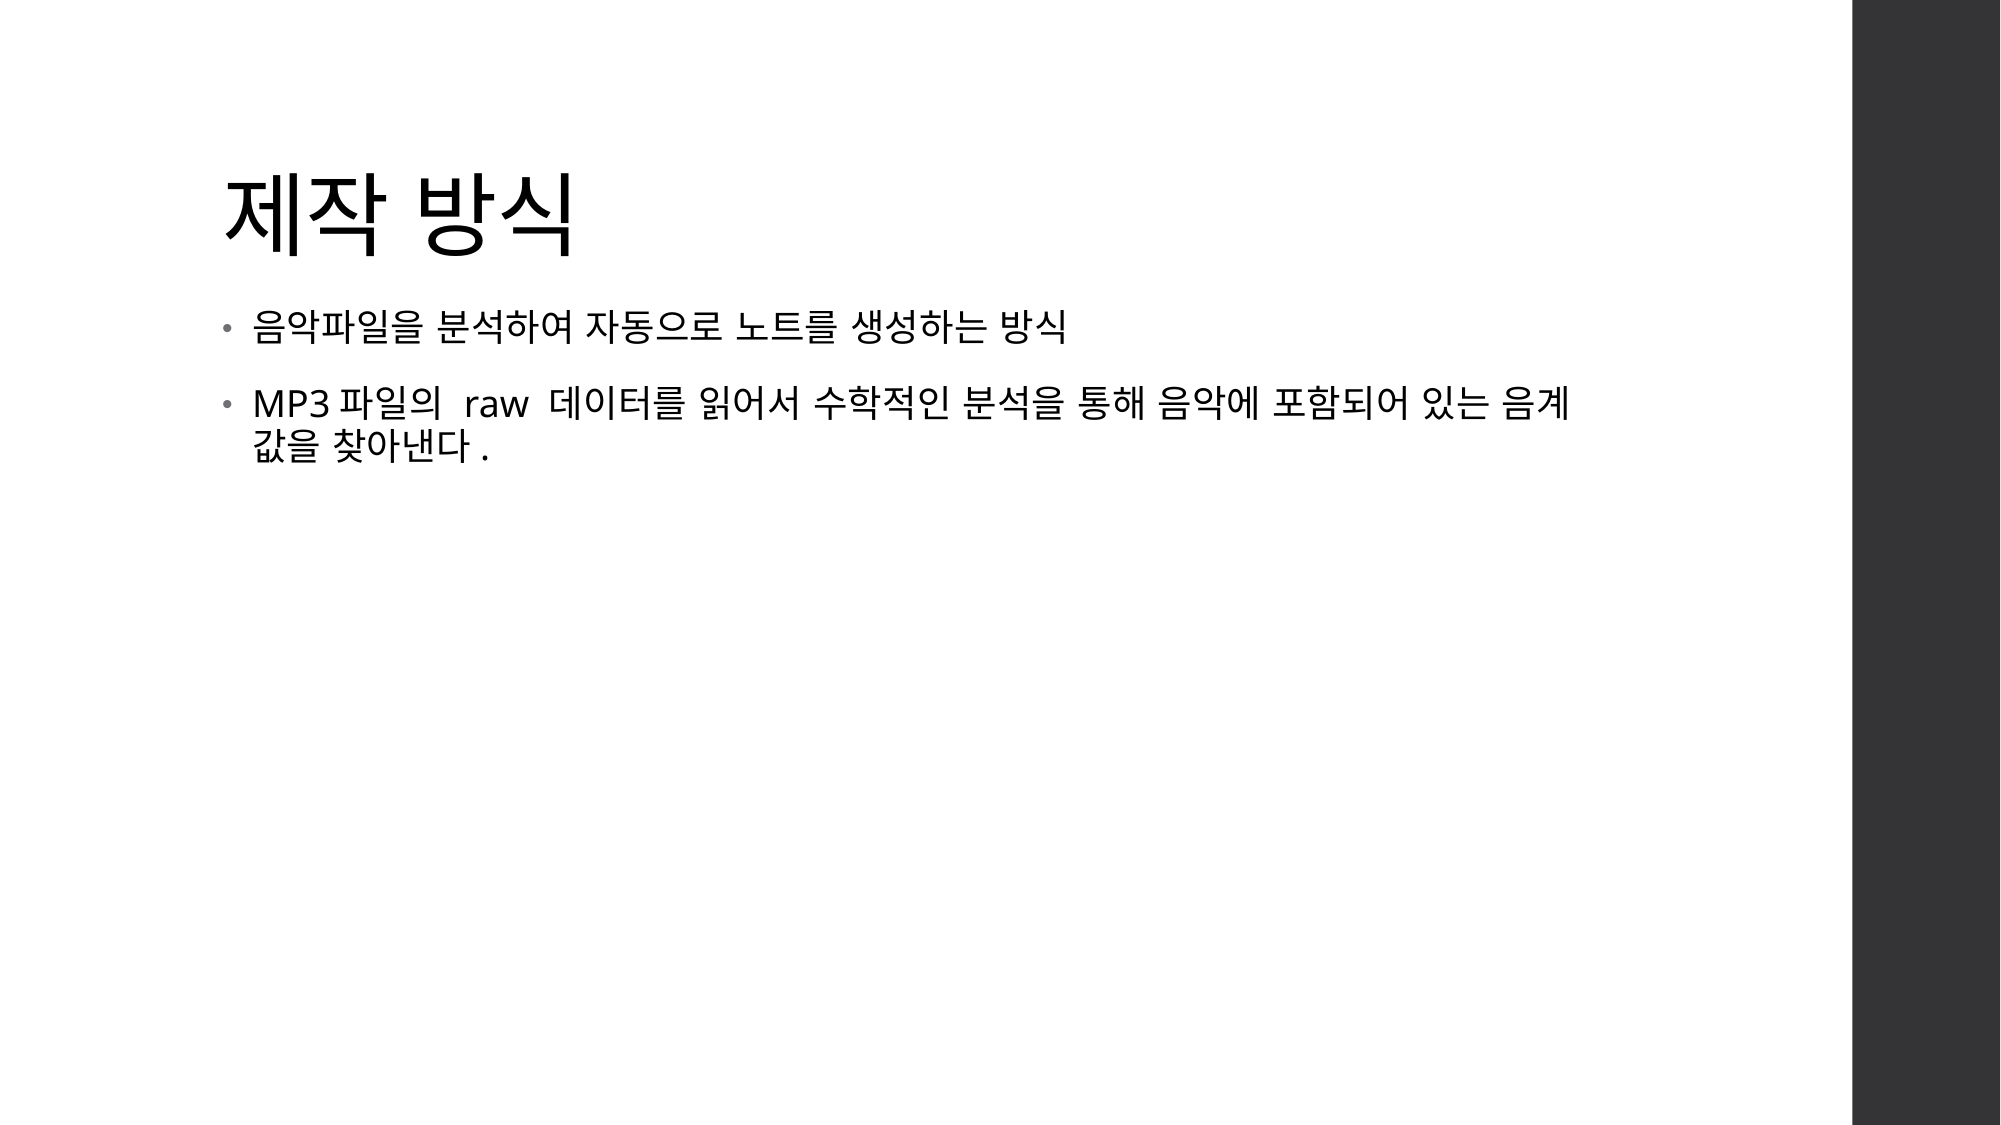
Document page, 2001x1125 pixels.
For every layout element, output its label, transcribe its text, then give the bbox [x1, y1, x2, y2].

title 제작 방식 [206, 60, 1797, 278]
list 음악파일을 분석하여 자동으로 노트를 생성하는 방식 MP3파일의 raw 데이터를 읽어서 수학적인 분석을 통해 음악에 포함되어 있는 음계 값을 찾아낸다. [206, 299, 1617, 1014]
